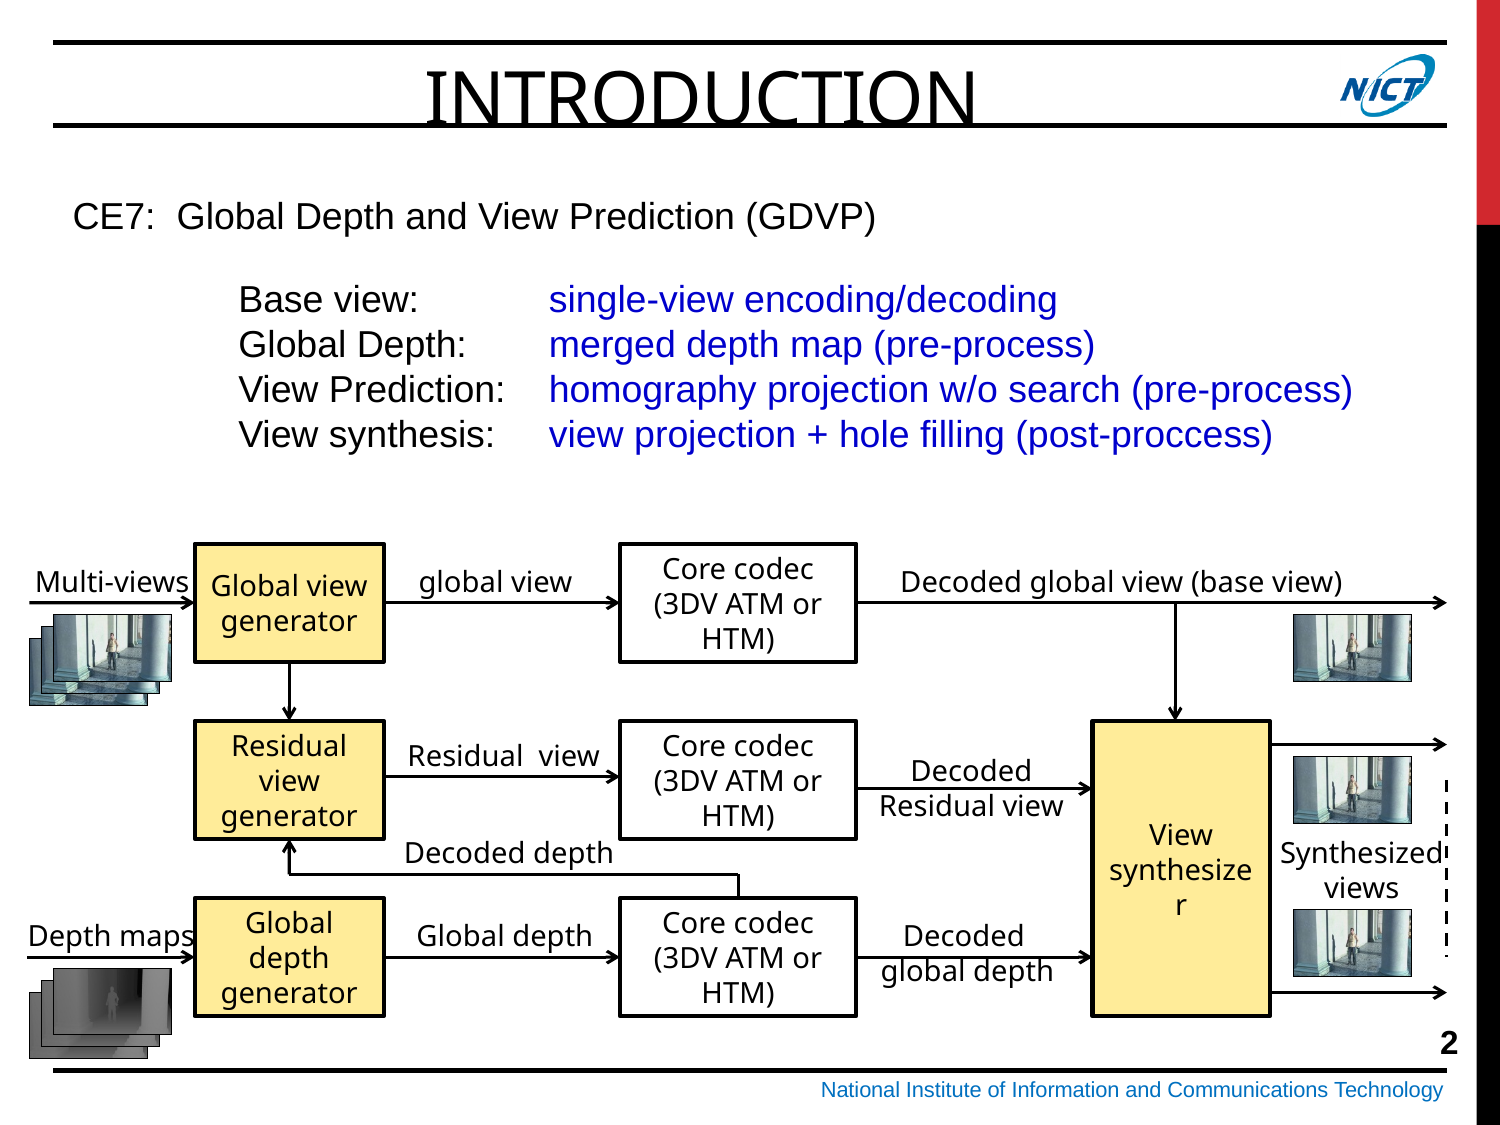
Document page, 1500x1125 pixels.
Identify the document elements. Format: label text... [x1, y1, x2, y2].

text_box Introduction [64, 42, 1340, 149]
slide_number 2 [1411, 1011, 1474, 1072]
text_box CE7: Global Depth and View Prediction (GDVP) [57, 184, 893, 245]
text_box Base view: single-view encoding/decoding Global Depth: merged depth map (pre-process) View Prediction: homography projection w/o search (pre-process) View synthesis: view projection + hole filling (post-proccess) [223, 267, 1369, 462]
picture [1340, 54, 1435, 117]
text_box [17, 543, 1455, 1060]
